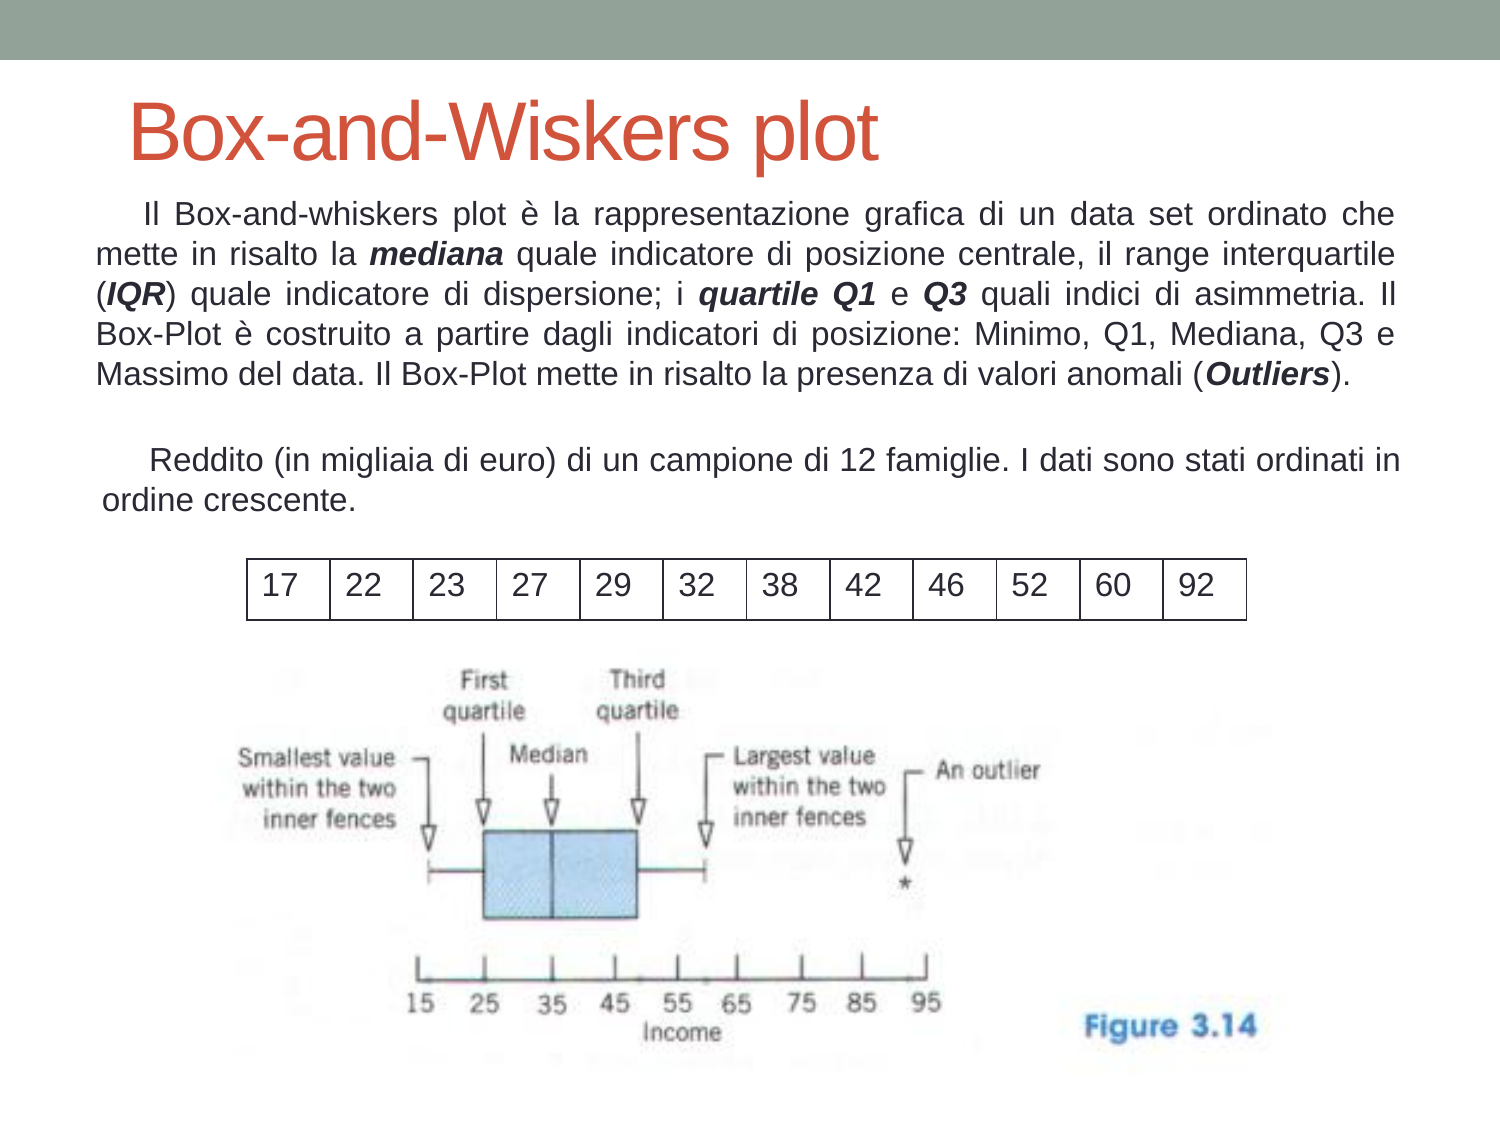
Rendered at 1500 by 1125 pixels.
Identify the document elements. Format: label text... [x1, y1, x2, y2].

title Box-and-Wiskers plot [112, 70, 1388, 184]
table_header 32 [664, 560, 746, 619]
table_header 38 [747, 560, 829, 619]
picture [217, 650, 1289, 1078]
table_header 60 [1081, 560, 1162, 619]
table_header 23 [414, 560, 496, 619]
table_header 22 [331, 560, 412, 619]
table_header 46 [914, 560, 996, 619]
table_header 17 [248, 560, 329, 619]
table_header 92 [1164, 560, 1246, 619]
table_header 52 [997, 560, 1079, 619]
table_header 29 [581, 560, 662, 619]
table_header 42 [831, 560, 912, 619]
text_box Il Box-and-whiskers plot è la rappresentazione grafica di un data set ordinato che mette in risalto la mediana quale indicatore di posizione centrale, il range interquartile (IQR) quale indicatore di dispersione; i quartile Q1 e Q3 quali indici di asimmetria. Il Box-Plot è costruito a partire dagli indicatori di posizione: Minimo, Q1, Mediana, Q3 e Massimo del data. Il Box-Plot mette in risalto la presenza di valori anomali (Outliers). [80, 184, 1413, 400]
text_box Reddito (in migliaia di euro) di un campione di 12 famiglie. I dati sono stati ordinati in ordine crescente. [87, 430, 1419, 526]
table_header 27 [497, 560, 579, 619]
